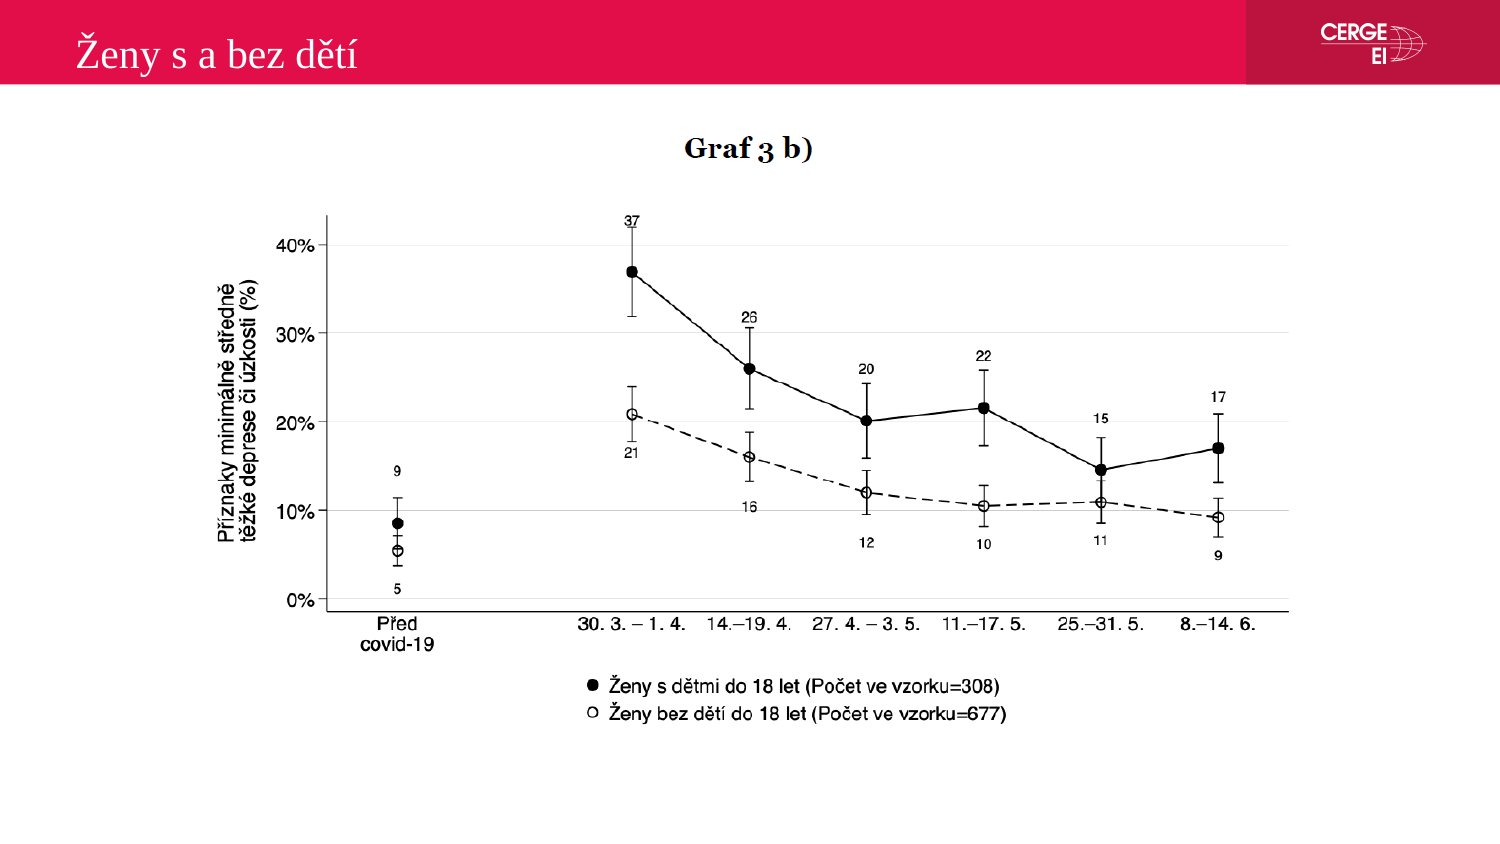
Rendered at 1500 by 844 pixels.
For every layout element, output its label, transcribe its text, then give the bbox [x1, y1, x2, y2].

picture [1321, 23, 1427, 64]
list Ženy s a bez dětí [75, 26, 1150, 78]
picture [178, 88, 1322, 756]
